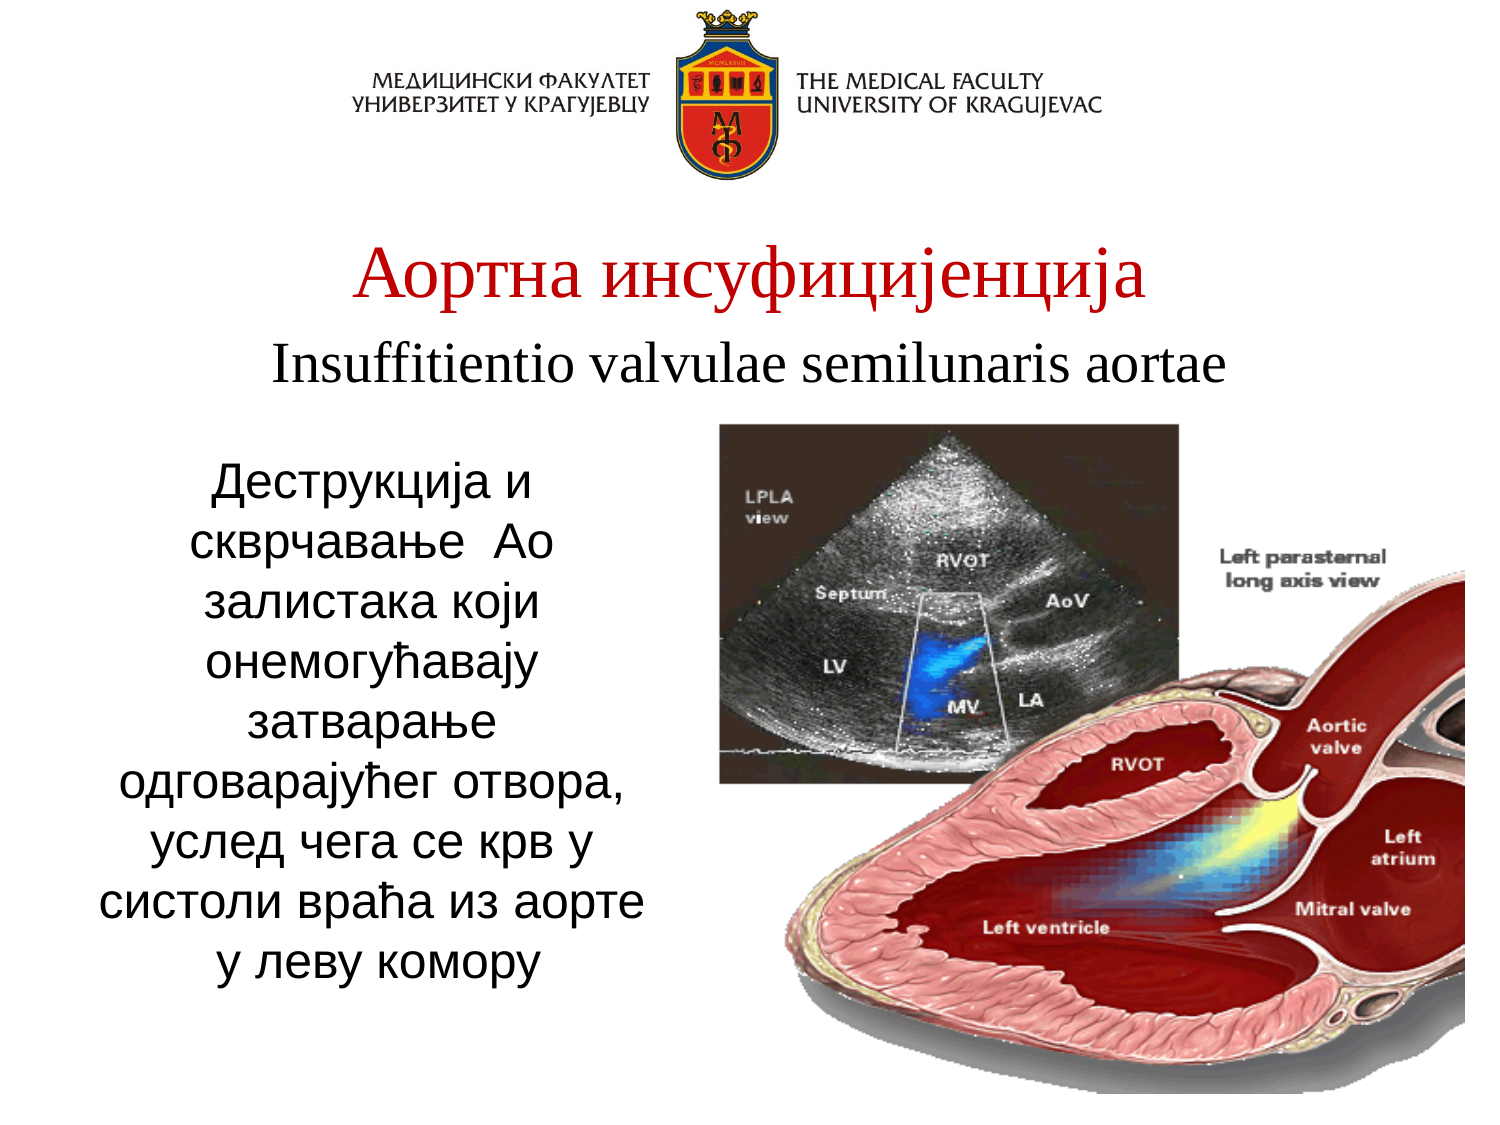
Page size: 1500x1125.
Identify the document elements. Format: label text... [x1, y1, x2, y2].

text_box Деструкција и скврчавање Ao залистака који онемогућавају затварање одговарајућег отвора, услед чега се крв у систоли враћа из аорте у леву комору [76, 441, 668, 997]
title Аортна инсуфицијенција [75, 174, 1425, 316]
picture [328, 0, 1125, 174]
list Insuffitientio valvulae semilunaris aortae [75, 316, 1425, 411]
picture [714, 421, 1466, 1094]
